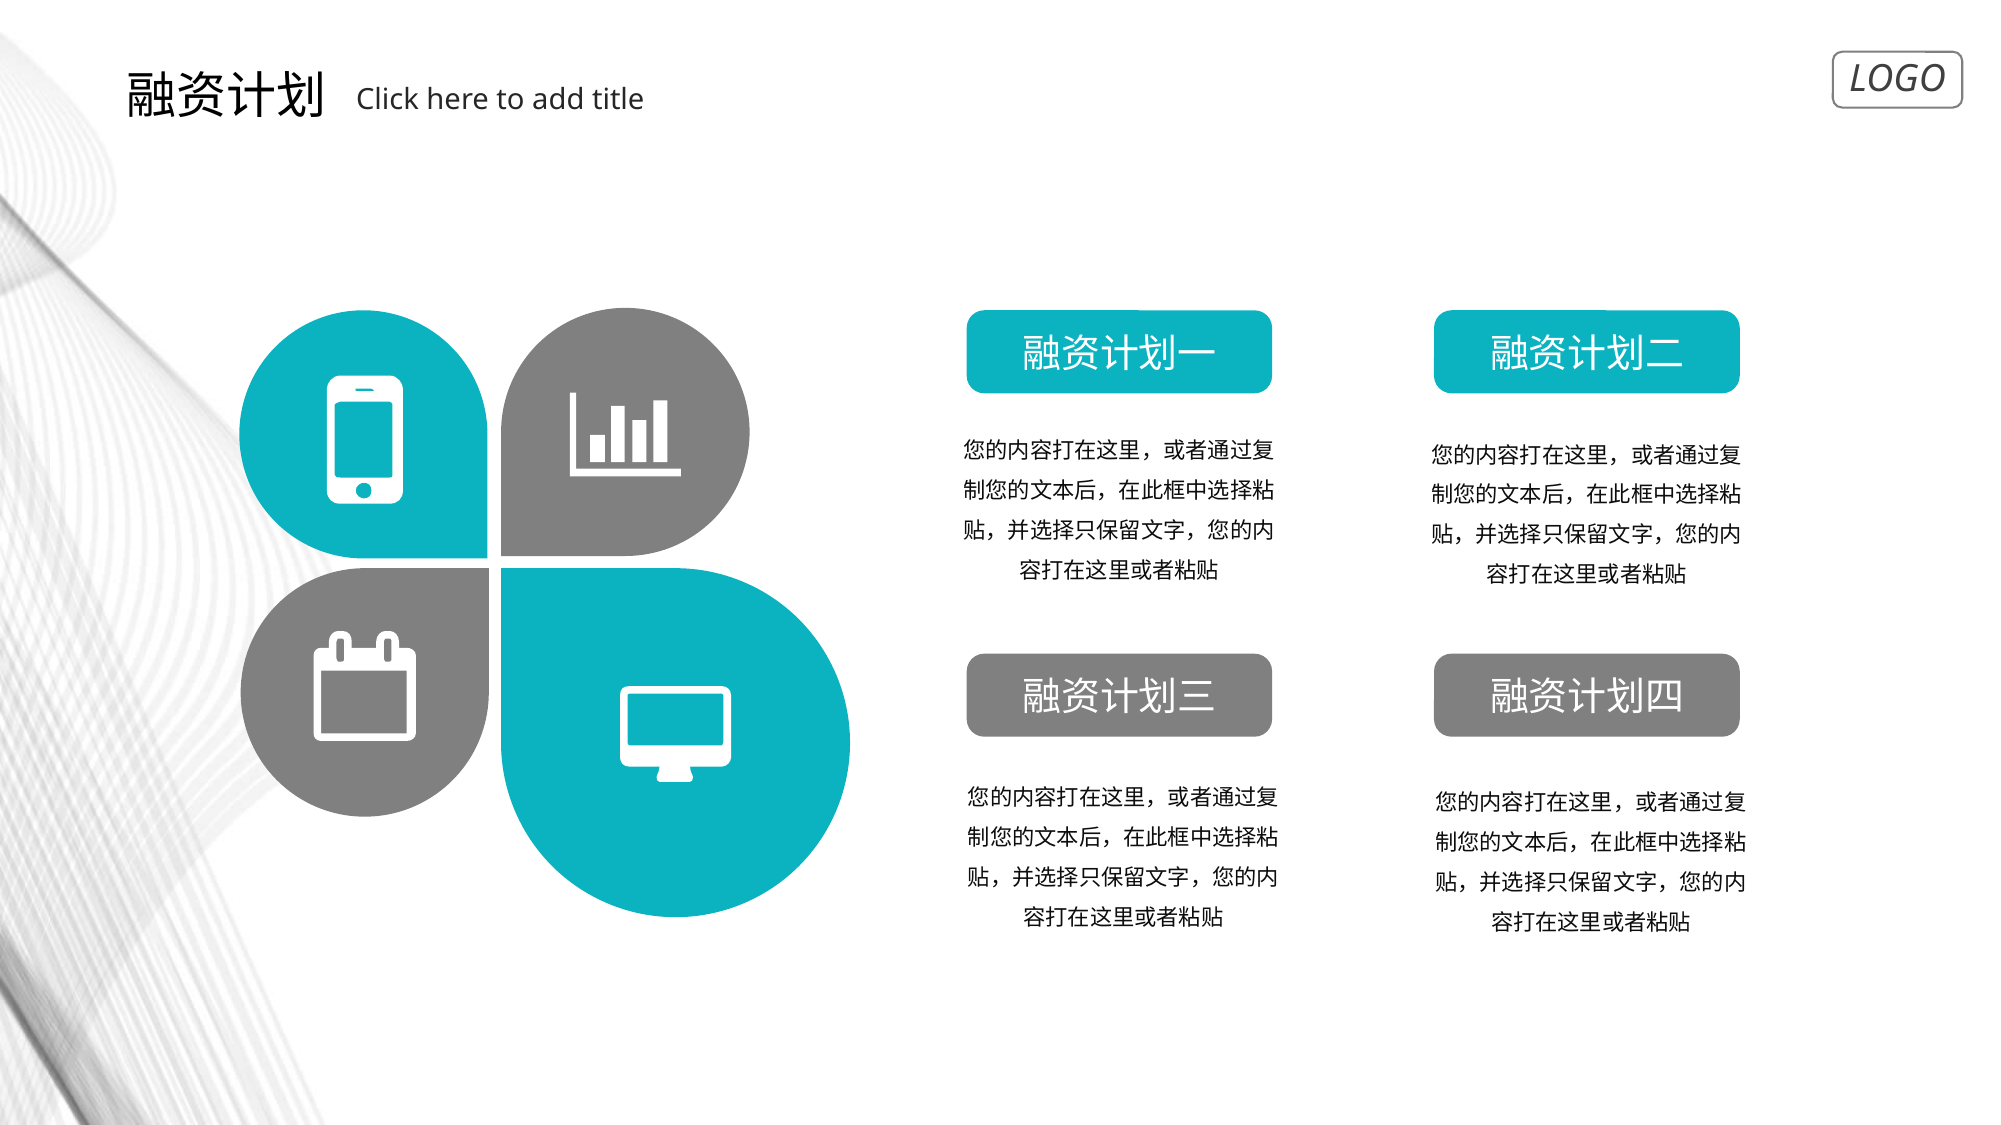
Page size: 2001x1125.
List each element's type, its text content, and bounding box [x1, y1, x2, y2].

text_box 您的内容打在这里，或者通过复制您的文本后，在此框中选择粘贴，并选择只保留文字，您的内容打在这里或者粘贴 [1414, 770, 1768, 940]
text_box Click here to add title [341, 66, 731, 123]
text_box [500, 568, 851, 918]
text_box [239, 310, 488, 559]
text_box 融资计划三 [965, 652, 1274, 738]
text_box 您的内容打在这里，或者通过复制您的文本后，在此框中选择粘贴，并选择只保留文字，您的内容打在这里或者粘贴 [947, 765, 1301, 936]
text_box 您的内容打在这里，或者通过复制您的文本后，在此框中选择粘贴，并选择只保留文字，您的内容打在这里或者粘贴 [942, 417, 1296, 588]
picture [0, 0, 2000, 1125]
text_box 融资计划二 [1432, 309, 1741, 395]
text_box 融资计划一 [965, 309, 1274, 395]
text_box 融资计划 [31, 55, 342, 131]
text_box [240, 568, 489, 817]
text_box 您的内容打在这里，或者通过复制您的文本后，在此框中选择粘贴，并选择只保留文字，您的内容打在这里或者粘贴 [1410, 422, 1764, 593]
text_box 融资计划四 [1432, 652, 1741, 738]
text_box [500, 307, 750, 556]
